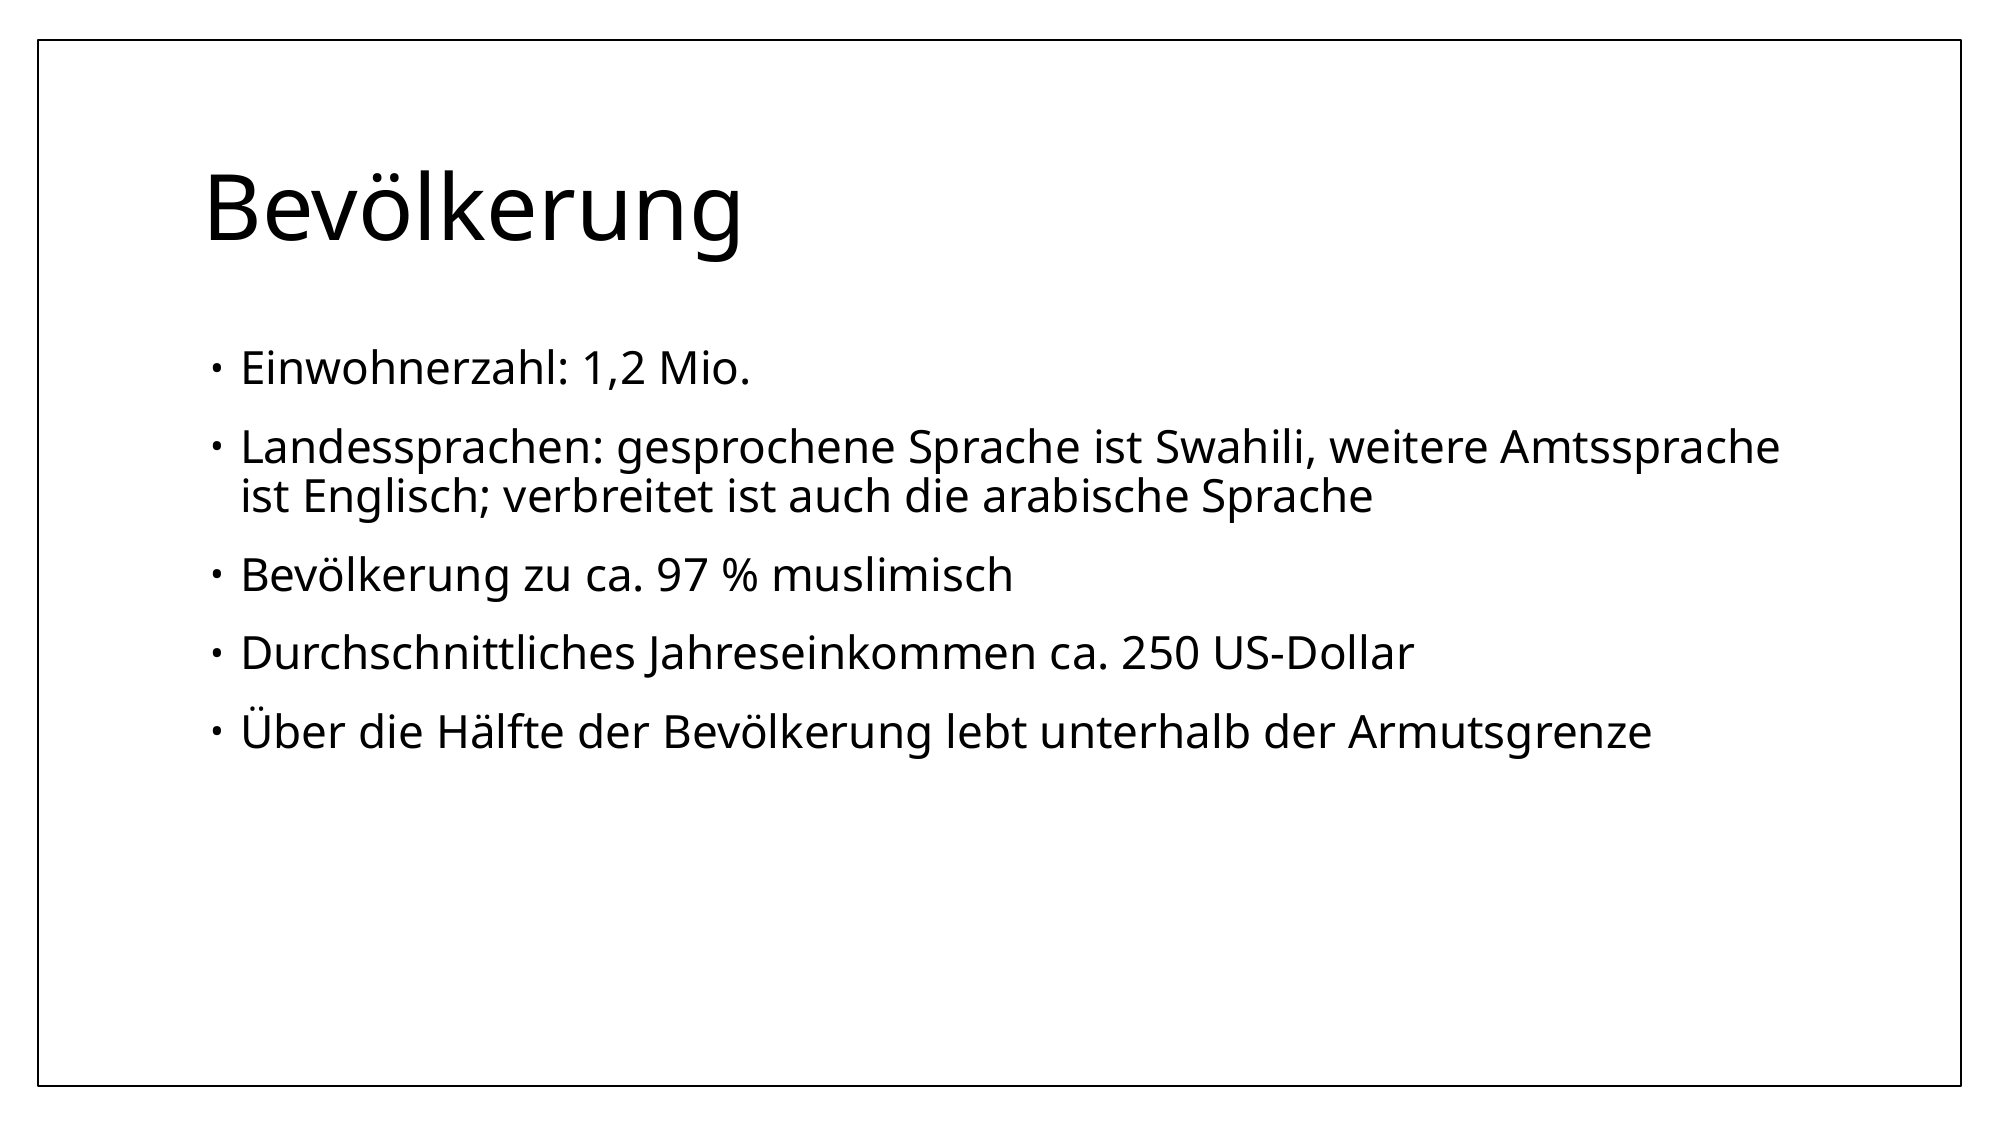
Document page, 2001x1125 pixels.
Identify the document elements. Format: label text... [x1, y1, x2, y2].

title Bevölkerung [187, 99, 1808, 323]
list Einwohnerzahl: 1,2 Mio. Landessprachen: gesprochene Sprache ist Swahili, weitere Amtssprache ist Englisch; verbreitet ist auch die arabische Sprache Bevölkerung zu ca. 97 % muslimisch Durchschnittliches Jahreseinkommen ca. 250 US-Dollar Über die Hälfte der Bevölkerung lebt unterhalb der Armutsgrenze [187, 337, 1808, 1000]
